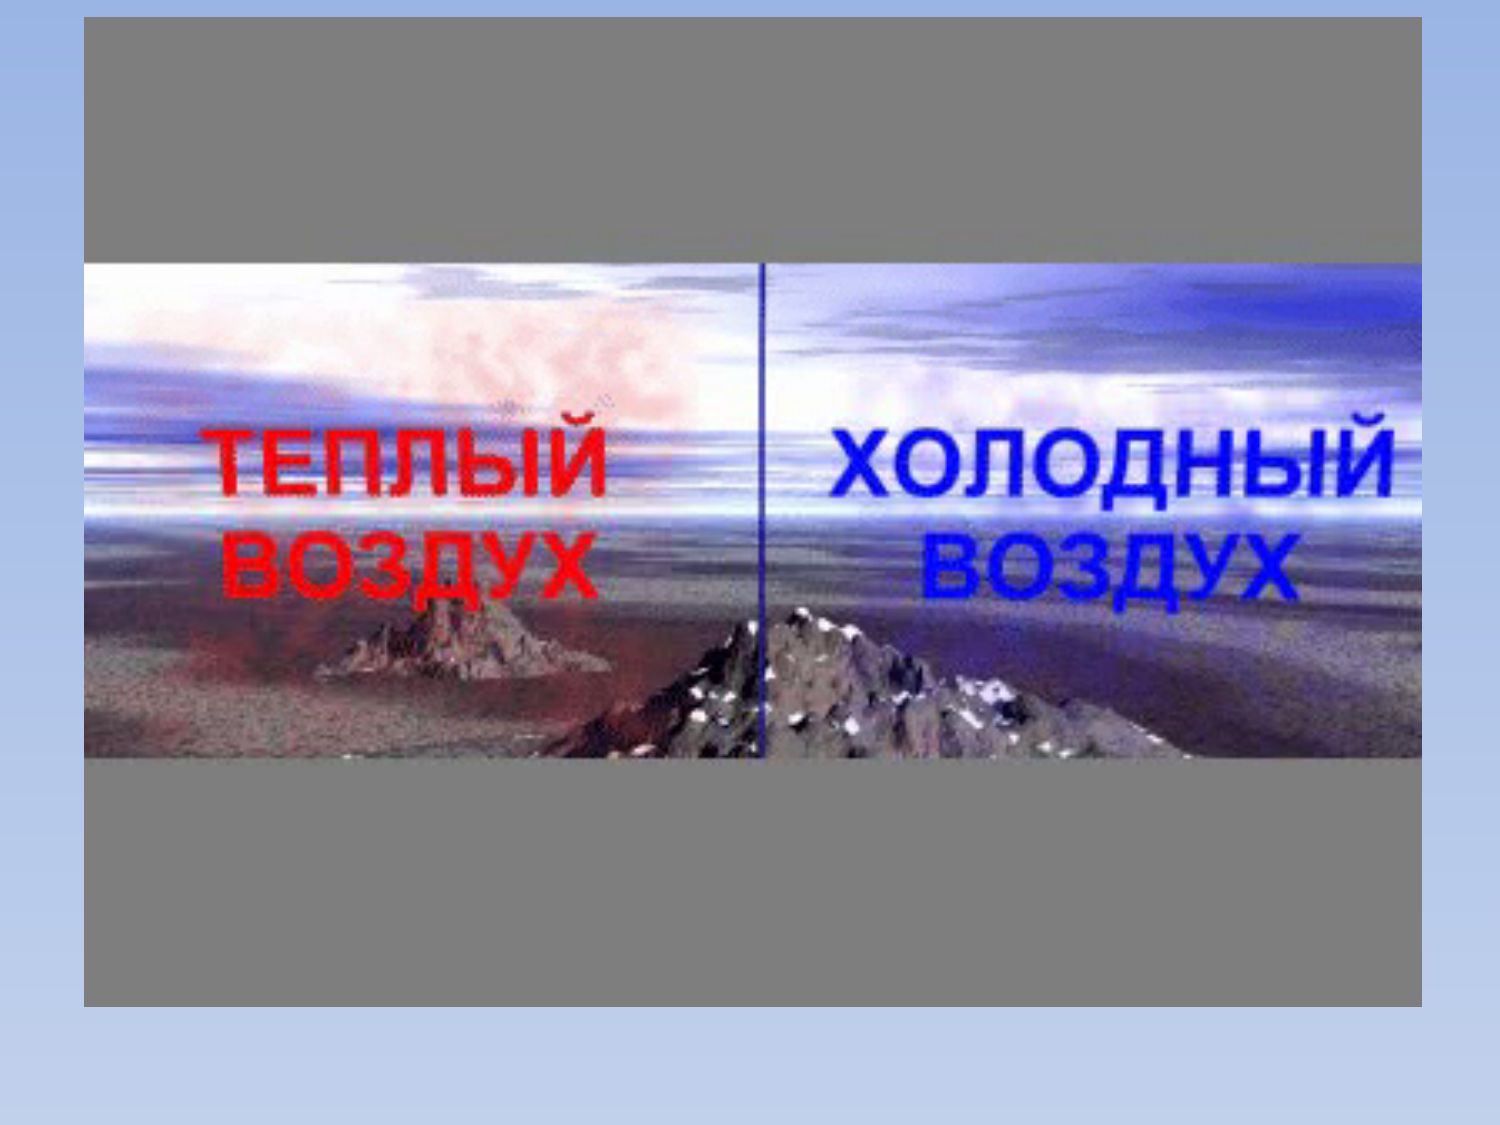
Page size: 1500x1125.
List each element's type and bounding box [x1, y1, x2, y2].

list [83, 16, 1423, 1008]
